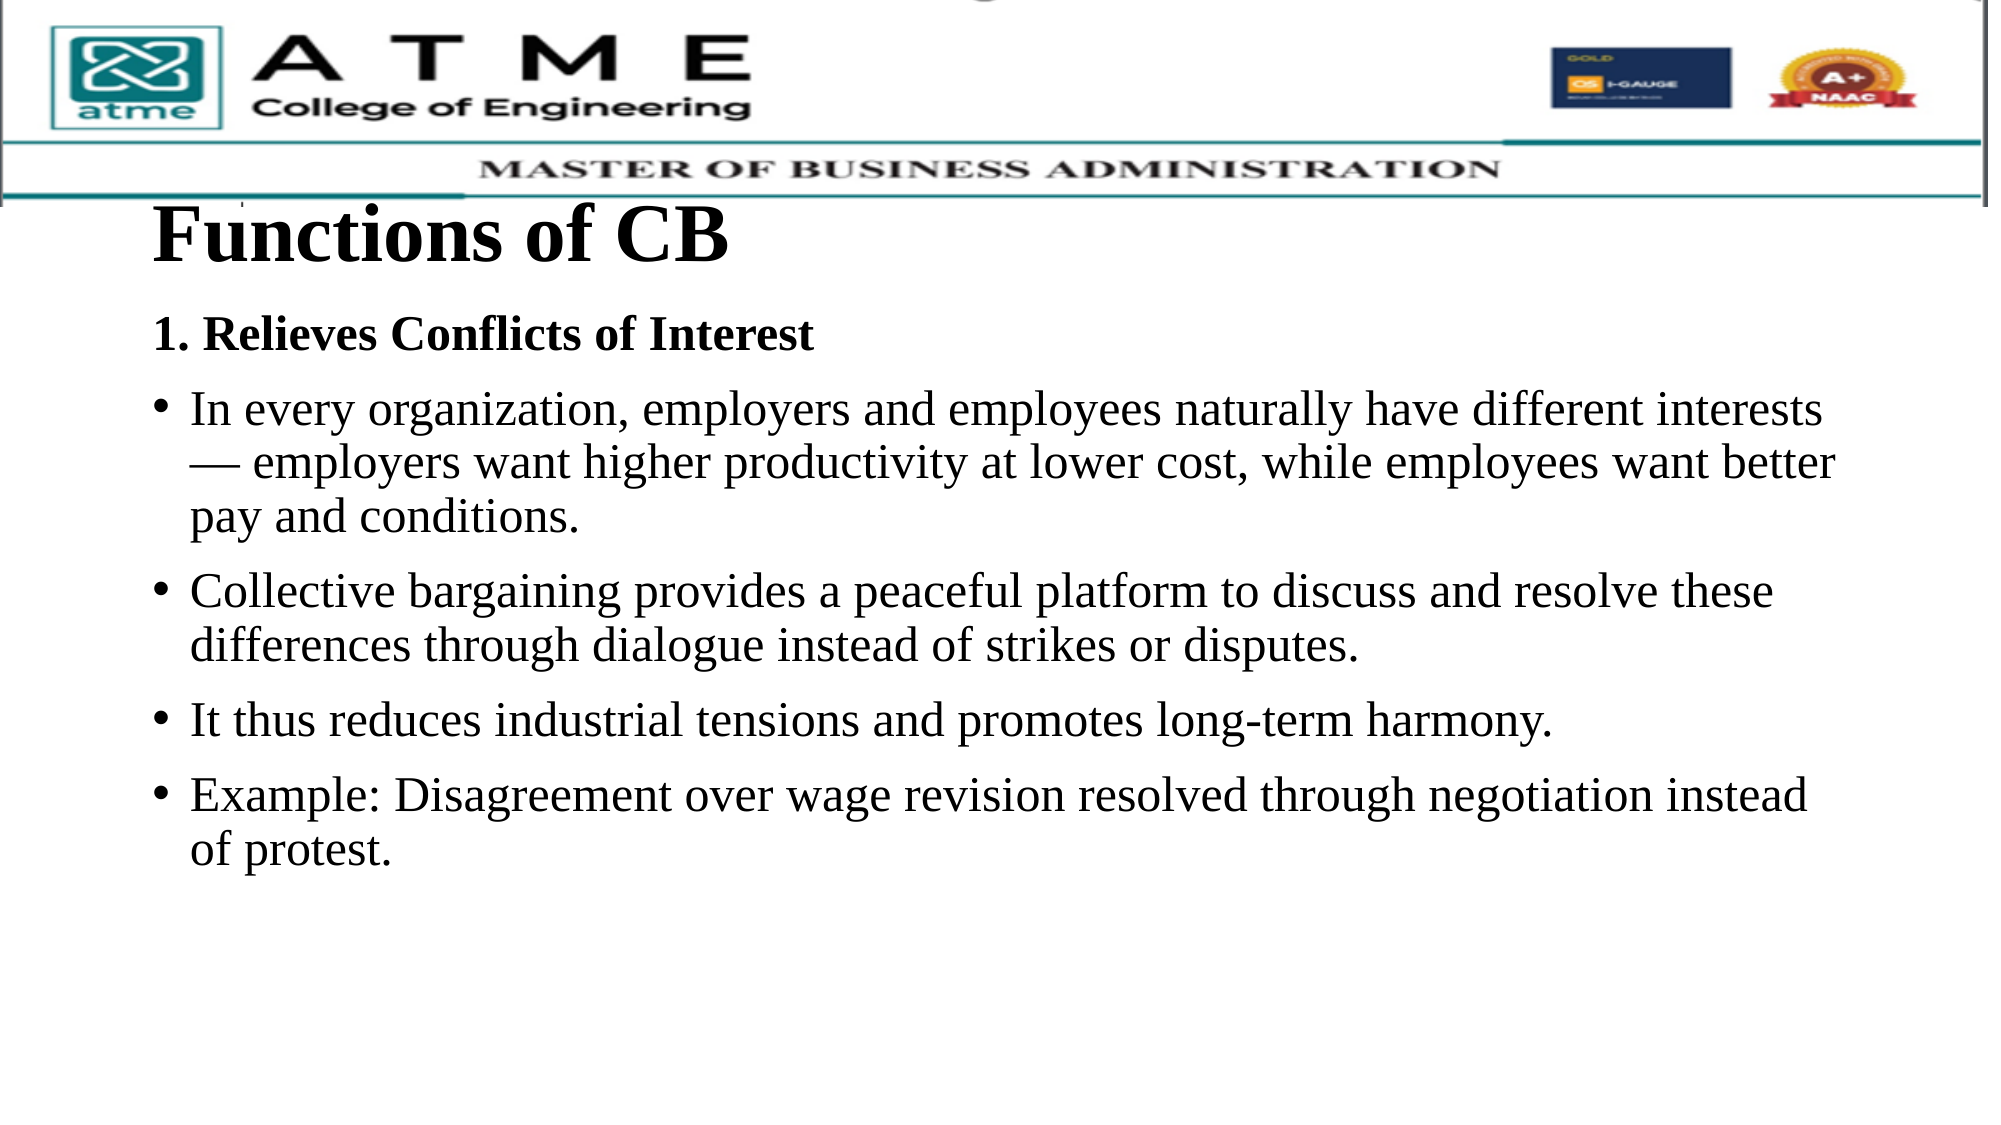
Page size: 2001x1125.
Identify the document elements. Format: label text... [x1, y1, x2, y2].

picture [0, 0, 1988, 207]
title Functions of CB [137, 126, 1863, 299]
list 1. Relieves Conflicts of Interest In every organization, employers and employees naturally have different interests — employers want higher productivity at lower cost, while employees want better pay and conditions. Collective bargaining provides a peaceful platform to discuss and resolve these differences through dialogue instead of strikes or disputes. It thus reduces industrial tensions and promotes long-term harmony. Example: Disagreement over wage revision resolved through negotiation instead of protest. [137, 299, 1863, 1014]
